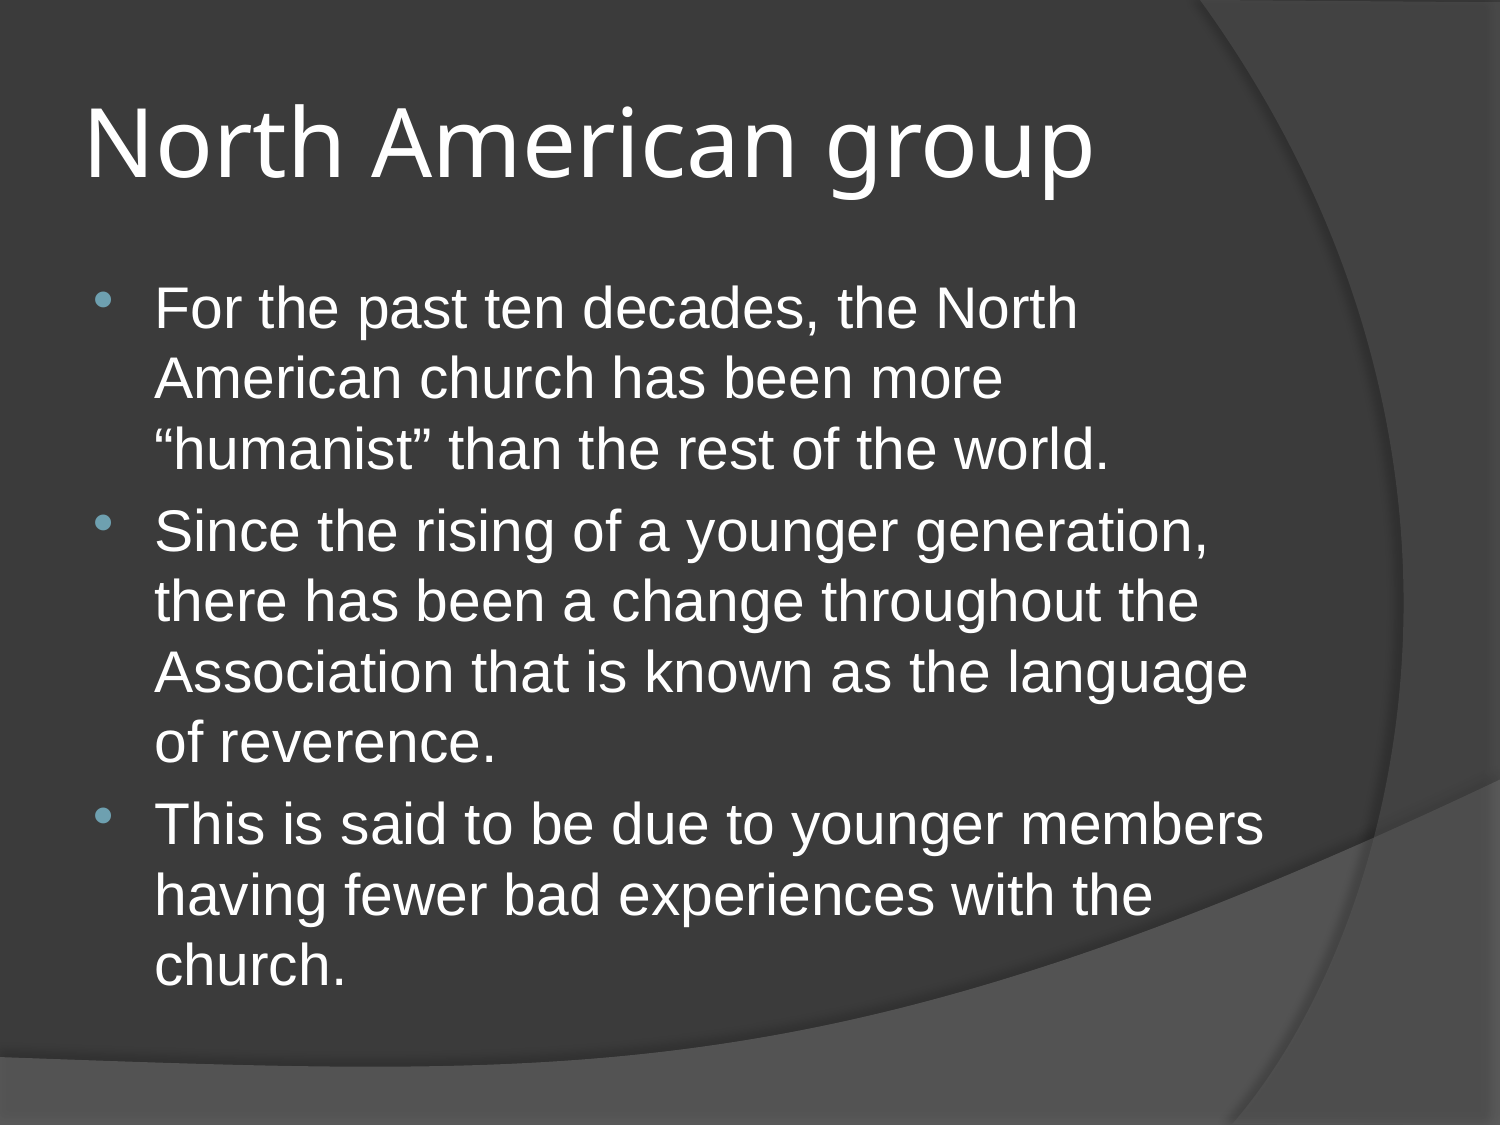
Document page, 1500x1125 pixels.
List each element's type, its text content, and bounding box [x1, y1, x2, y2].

list For the past ten decades, the North American church has been more “humanist” than the rest of the world. Since the rising of a younger generation, there has been a change throughout the Association that is known as the language of reverence. This is said to be due to younger members having fewer bad experiences with the church. [75, 262, 1300, 1005]
title North American group [75, 45, 1300, 233]
